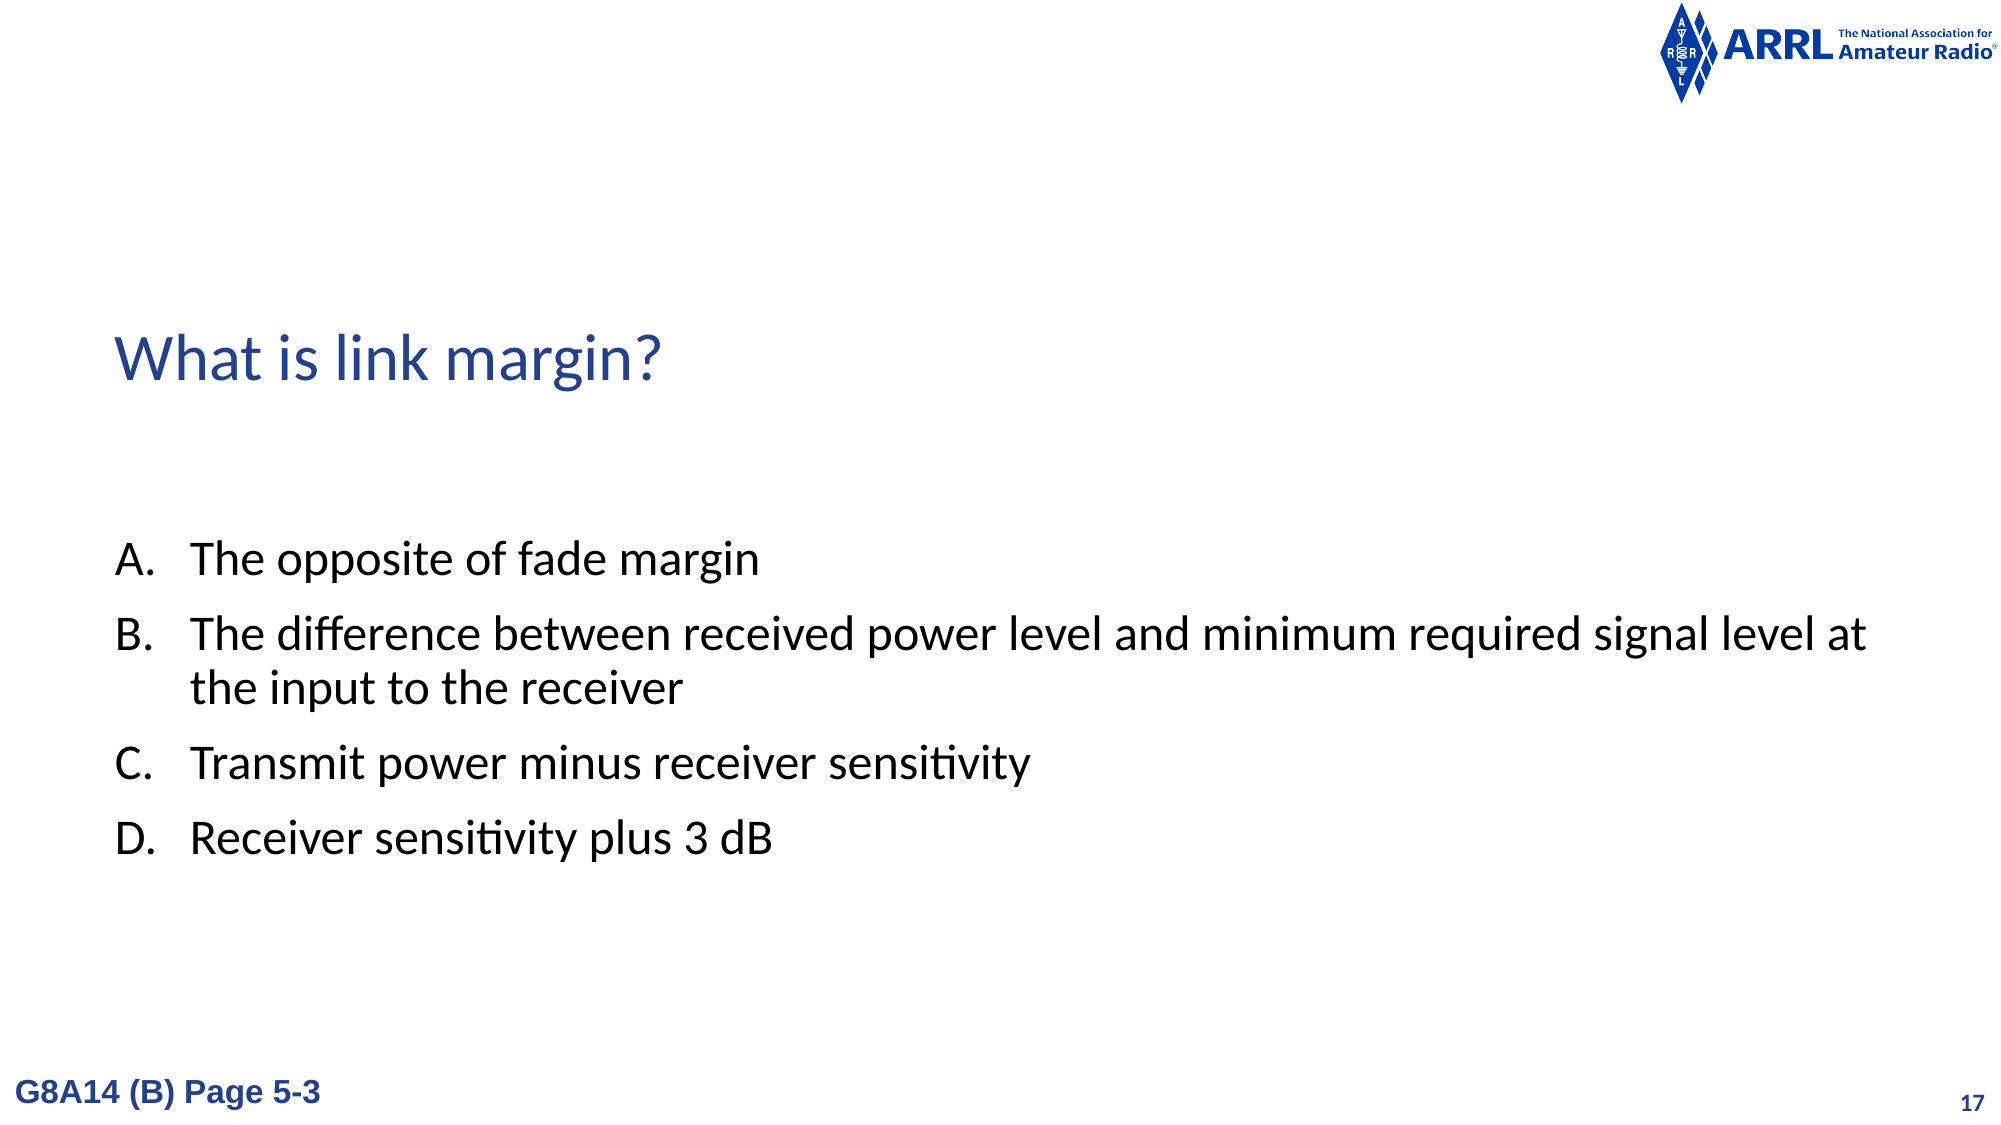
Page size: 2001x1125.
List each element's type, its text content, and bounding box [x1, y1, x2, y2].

title What is link margin? [99, 249, 1900, 468]
list The opposite of fade margin The difference between received power level and minimum required signal level at the input to the receiver Transmit power minus receiver sensitivity Receiver sensitivity plus 3 dB [99, 525, 1900, 1005]
text_box 17 [1899, 1079, 2000, 1125]
text_box G8A14 (B) Page 5-3 [0, 1062, 1313, 1118]
picture [1658, 0, 1999, 106]
